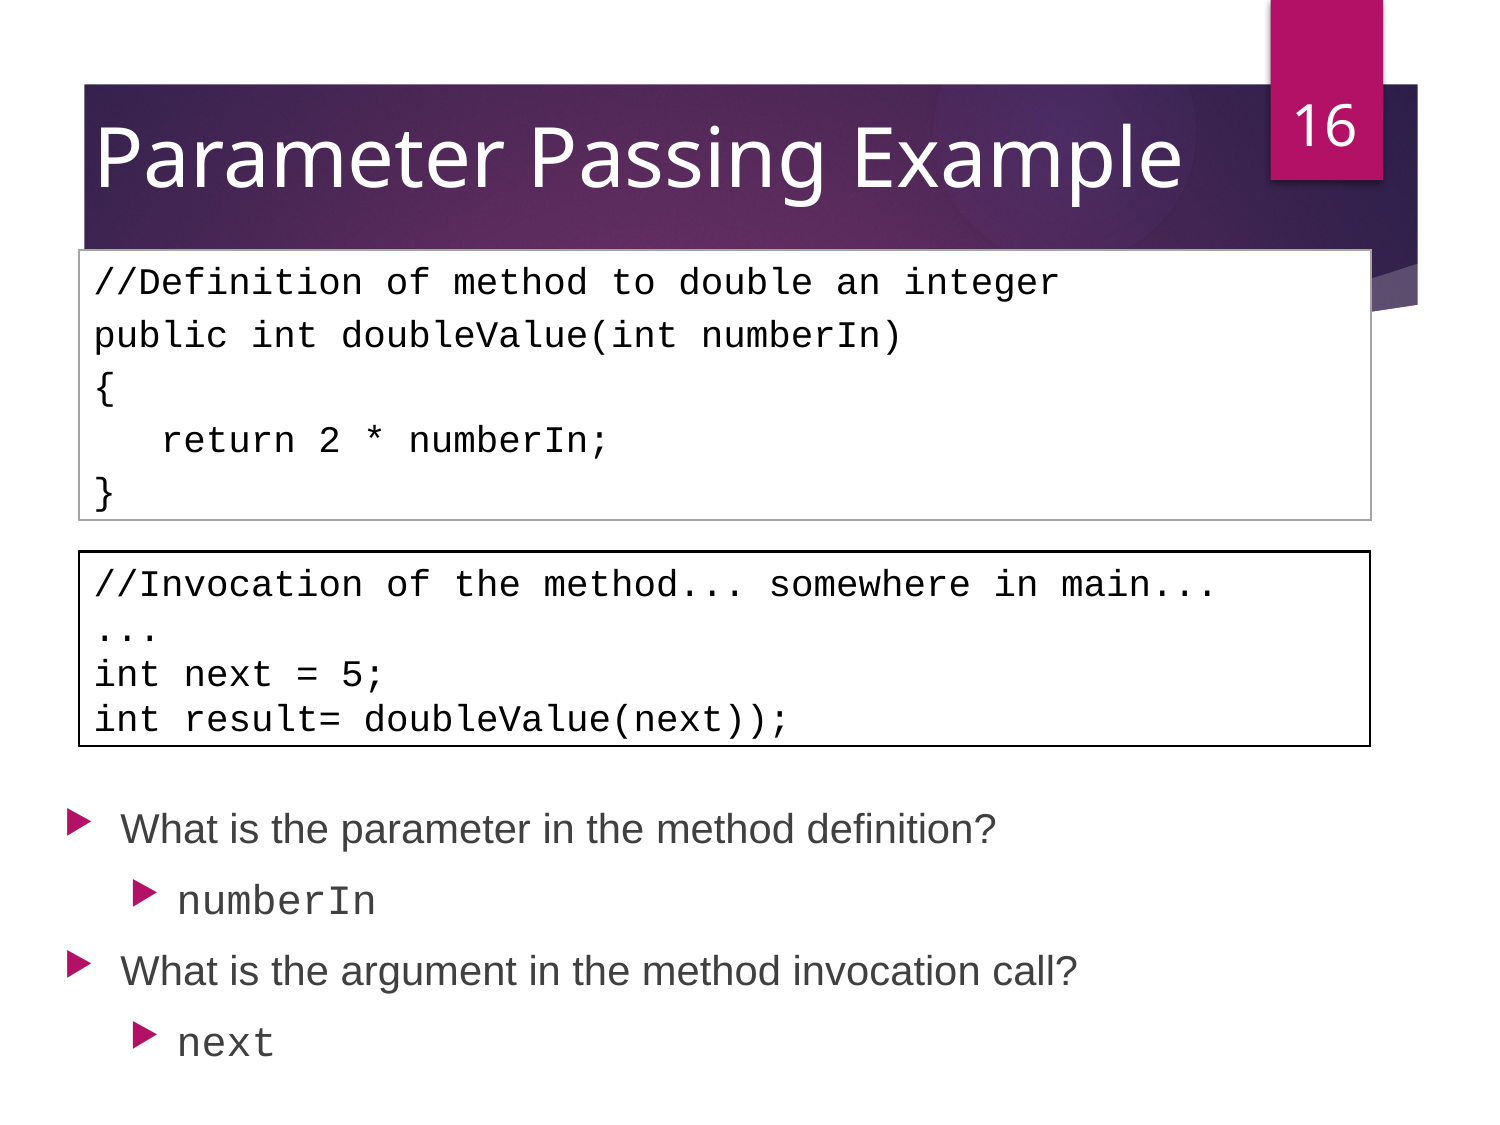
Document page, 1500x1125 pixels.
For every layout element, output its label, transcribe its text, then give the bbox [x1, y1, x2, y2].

slide_number 16 [1259, 48, 1390, 175]
title Parameter Passing Example [78, 102, 1354, 205]
text_box //Invocation of the method... somewhere in main... ... int next = 5; int result= doubleValue(next)); [78, 551, 1371, 747]
list What is the parameter in the method definition? numberIn What is the argument in the method invocation call? next [49, 794, 1331, 1109]
text_box //Definition of method to double an integer public int doubleValue(int numberIn) { return 2 * numberIn; } [78, 249, 1371, 520]
